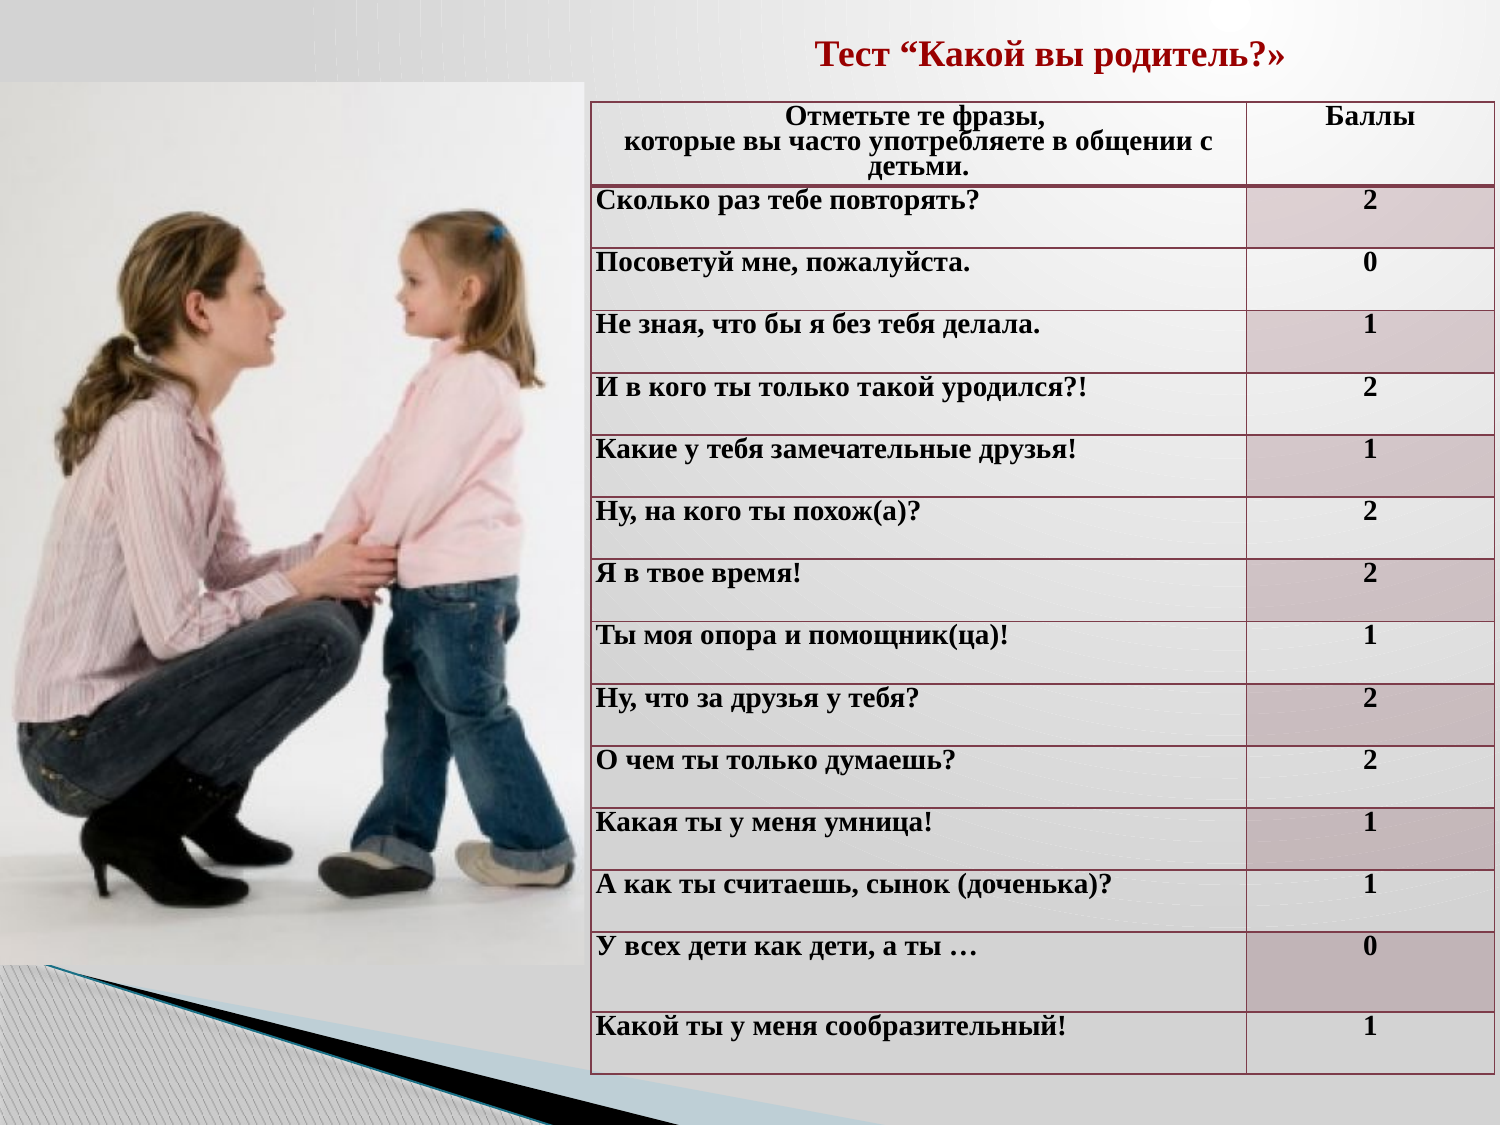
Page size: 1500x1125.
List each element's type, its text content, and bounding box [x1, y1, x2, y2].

table_cell У всех дети как дети, а ты … [592, 933, 1246, 1011]
table_cell 2 [1247, 747, 1494, 807]
table_header Отметьте те фразы, которые вы часто употребляете в общении с детьми. [592, 103, 1246, 184]
table_cell 1 [1247, 311, 1494, 363]
table_cell Я в твое время! [592, 560, 1246, 621]
table_cell Ну, что за друзья у тебя? [592, 685, 1246, 745]
table_cell Ты моя опора и помощник(ца)! [592, 622, 1246, 683]
text_box Тест “Какой вы родитель?» [799, 21, 1302, 82]
table_cell 1 [1247, 439, 1494, 496]
table_cell 2 [1247, 560, 1494, 621]
table_cell Какая ты у меня умница! [592, 809, 1246, 869]
picture [0, 81, 585, 966]
table_cell 0 [1247, 933, 1494, 1011]
table_cell А как ты считаешь, сынок (доченька)? [592, 871, 1246, 931]
table_cell 1 [1247, 1013, 1494, 1073]
table_cell 2 [1247, 188, 1494, 247]
table_cell Не зная, что бы я без тебя делала. [592, 311, 1246, 363]
table_cell О чем ты только думаешь? [592, 747, 1246, 807]
table_cell 2 [1247, 685, 1494, 745]
table_cell Ну, на кого ты похож(а)? [592, 498, 1246, 558]
text_box [590, 363, 1500, 439]
table_cell 0 [1247, 249, 1494, 310]
table_cell Посоветуй мне, пожалуйста. [592, 249, 1246, 310]
table_cell 1 [1247, 871, 1494, 931]
table_cell Какой ты у меня сообразительный! [592, 1013, 1246, 1073]
table_cell Какие у тебя замечательные друзья! [592, 439, 1246, 496]
table_cell 1 [1247, 622, 1494, 683]
table_header Баллы [1247, 103, 1494, 184]
table_cell Сколько раз тебе повторять? [592, 188, 1246, 247]
table_cell 2 [1247, 498, 1494, 558]
table_cell 1 [1247, 809, 1494, 869]
